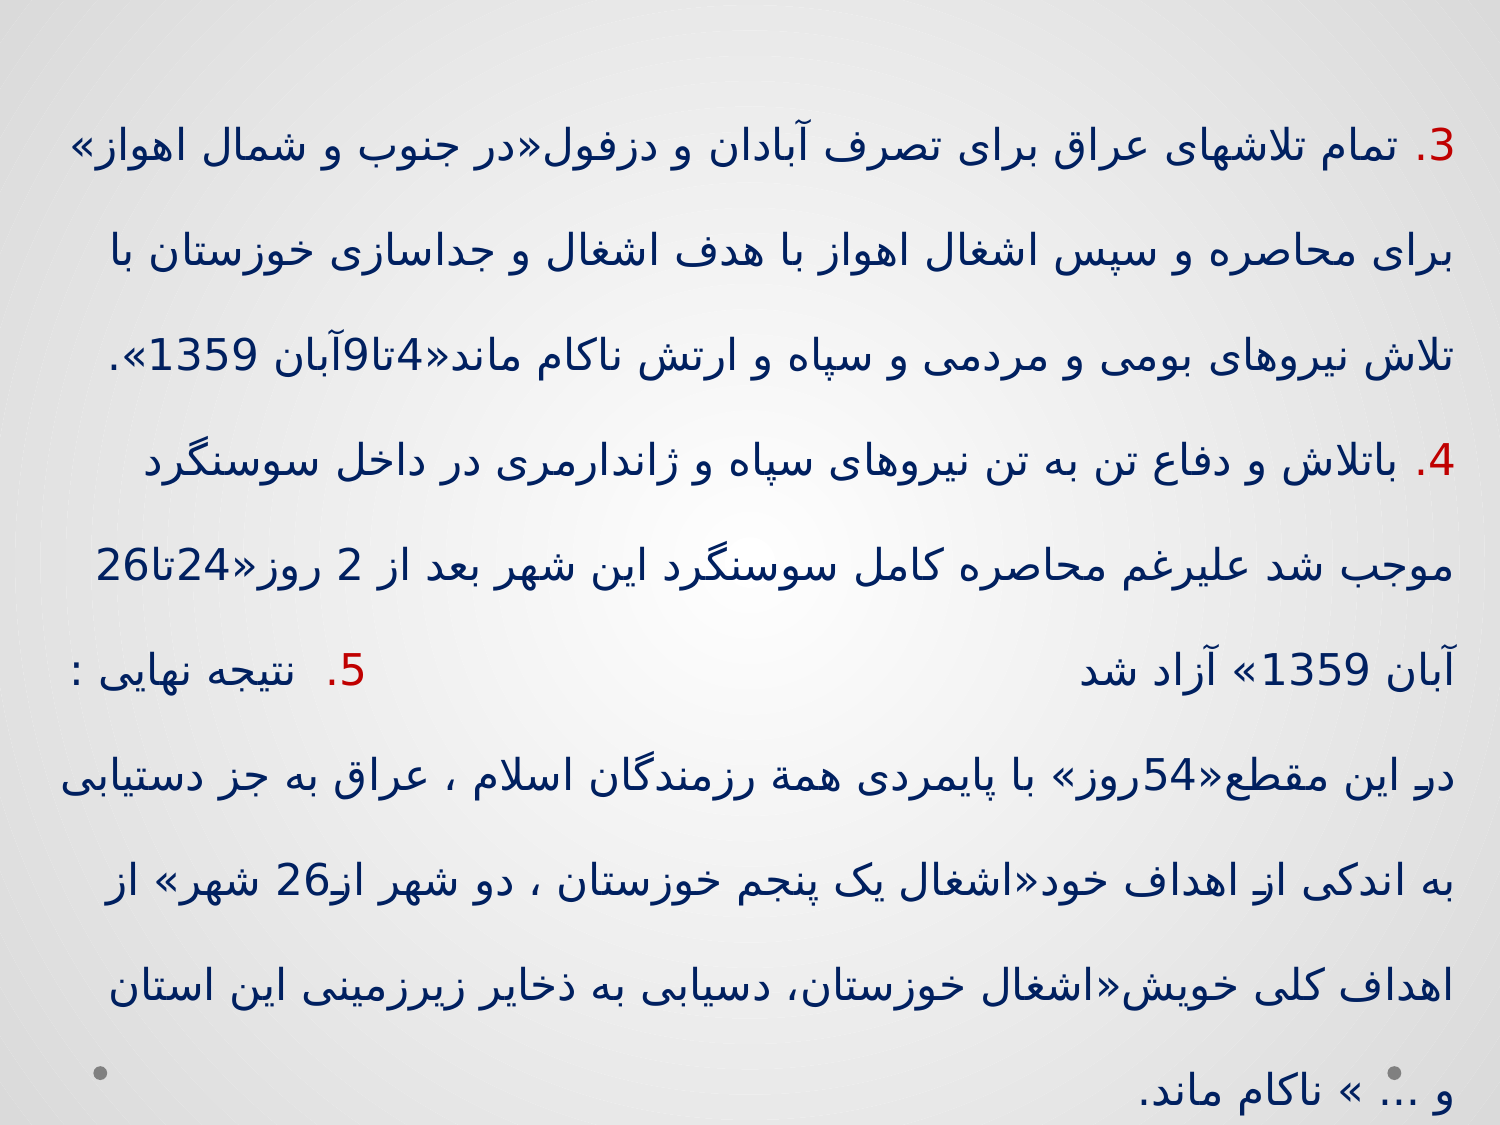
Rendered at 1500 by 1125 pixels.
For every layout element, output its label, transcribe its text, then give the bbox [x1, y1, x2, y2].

text_box 3. تمام تلاشهای عراق برای تصرف آبادان و دزفول«در جنوب و شمال اهواز» برای محاصره و سپس اشغال اهواز با هدف اشغال و جداسازی خوزستان با تلاش نیروهای بومی و مردمی و سپاه و ارتش ناکام ماند«4تا9آبان 1359». 4. باتلاش و دفاع تن به تن نیروهای سپاه و ژاندارمری در داخل سوسنگرد موجب شد علیرغم محاصره کامل سوسنگرد این شهر بعد از 2 روز«24تا26 آبان 1359» آزاد شد 5. نتیجه نهایی : در این مقطع«54روز» با پایمردی همة رزمندگان اسلام ، عراق به جز دستیابی به اندکی از اهداف خود«اشغال یک پنجم خوزستان ، دو شهر از26 شهر» از اهداف کلی خویش«اشغال خوزستان، دسیابی به ذخایر زیرزمینی این استان و ... » ناکام ماند. [17, 57, 1471, 1125]
